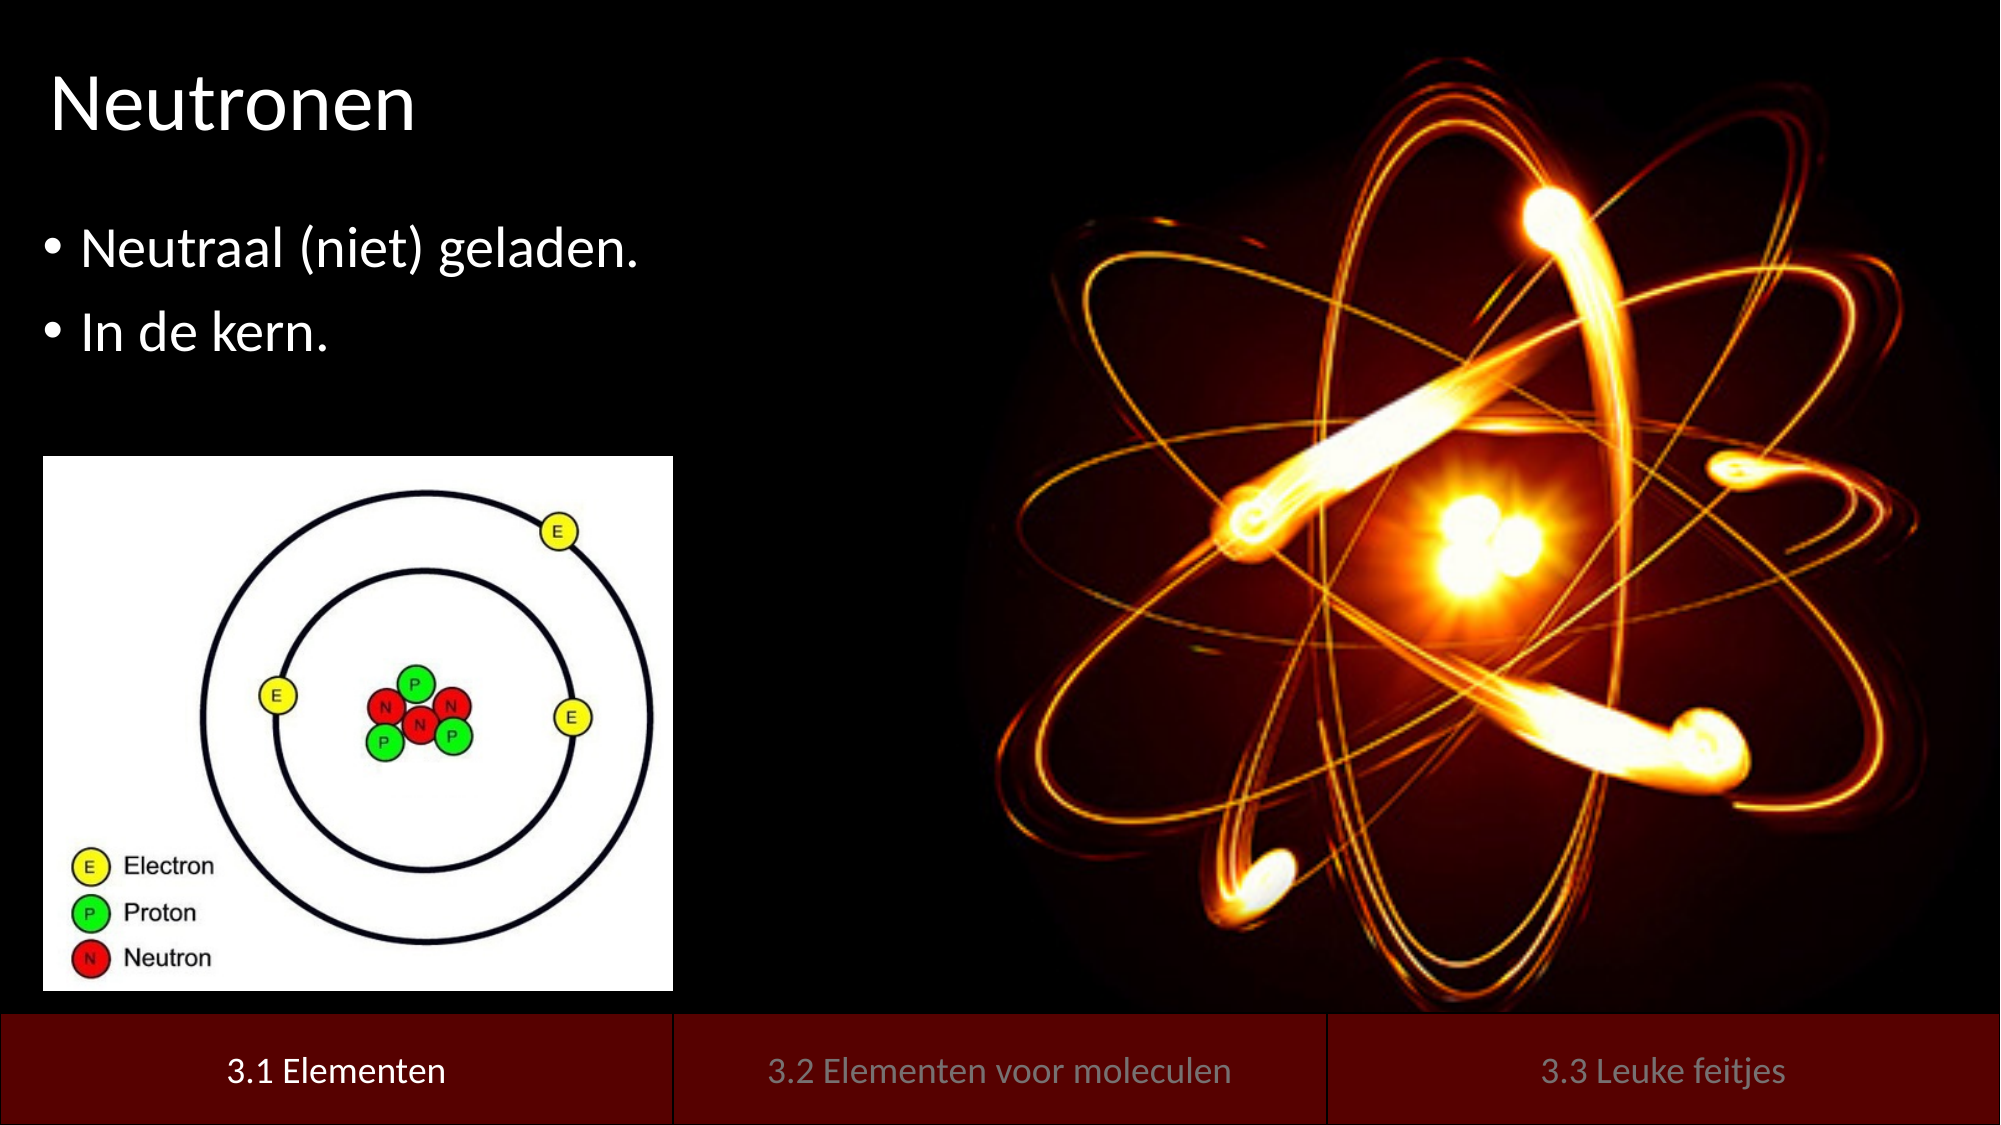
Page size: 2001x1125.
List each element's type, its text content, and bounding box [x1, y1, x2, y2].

list Neutraal (niet) geladen. In de kern. [27, 210, 577, 991]
text_box Neutronen [34, 39, 577, 155]
text_box 3.1 Elementen [0, 1012, 577, 1125]
picture [43, 0, 2000, 1125]
